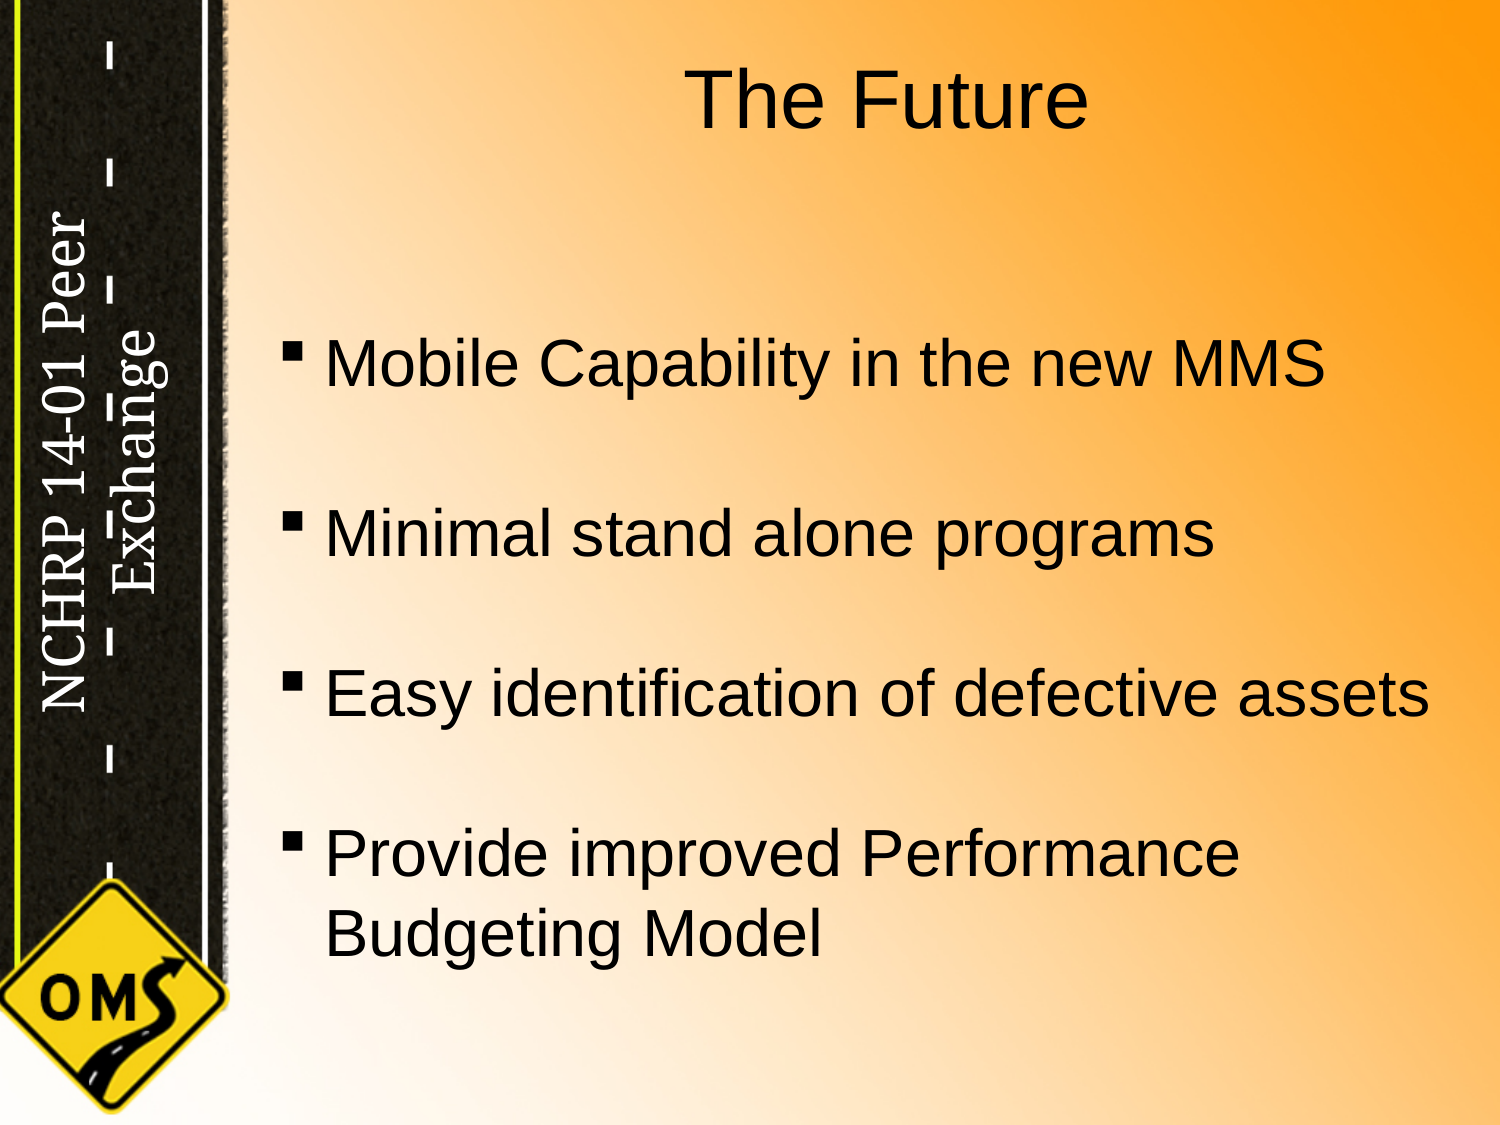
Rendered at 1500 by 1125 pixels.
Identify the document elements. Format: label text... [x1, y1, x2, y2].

title NCHRP 14-01 Peer Exchange [75, 56, 188, 869]
text_box The Future [399, 37, 1375, 153]
text_box Mobile Capability in the new MMS Minimal stand alone programs Easy identification of defective assets Provide improved Performance Budgeting Model [262, 312, 1475, 977]
picture [0, 0, 1500, 1125]
